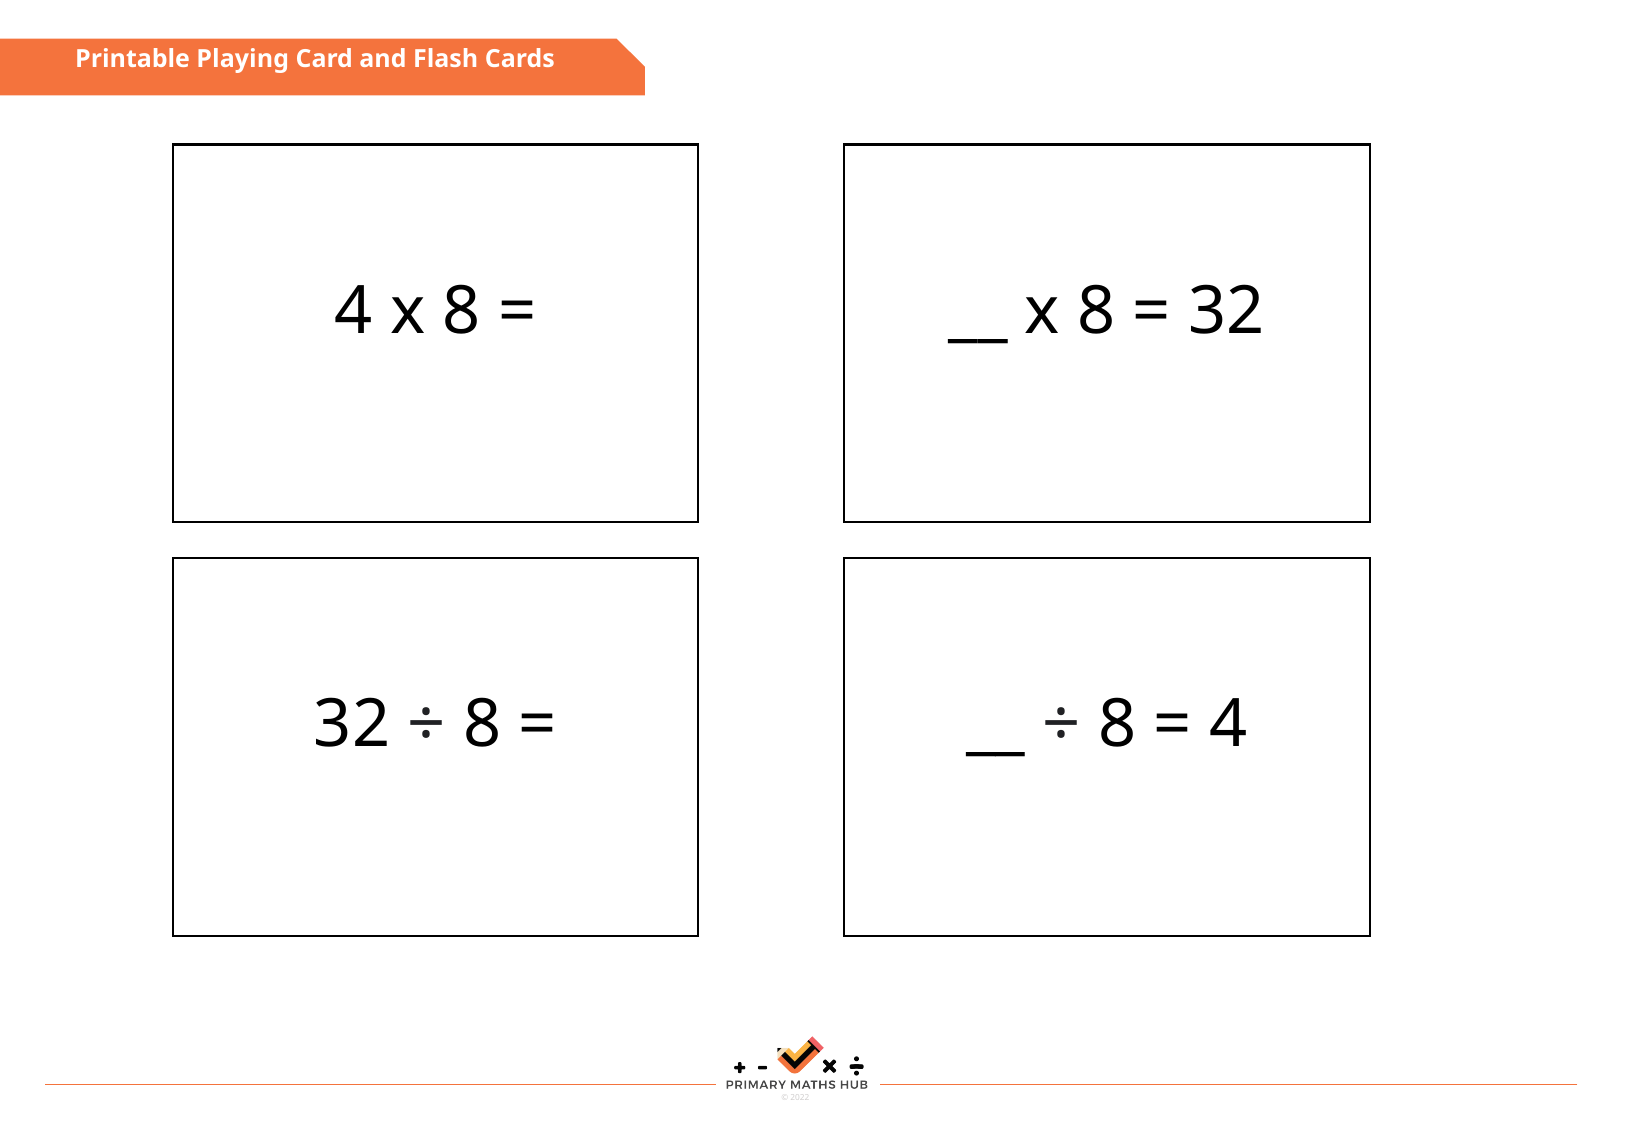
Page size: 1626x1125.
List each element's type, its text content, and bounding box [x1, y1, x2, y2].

picture [722, 1034, 872, 1094]
text_box 32 ÷ 8 = [172, 672, 699, 768]
text_box © 2022 [720, 1084, 870, 1110]
text_box [172, 768, 699, 937]
text_box __ ÷ 8 = 4 [844, 672, 1370, 768]
text_box Printable Playing Card and Flash Cards [0, 37, 646, 97]
text_box [843, 557, 1371, 937]
text_box [172, 355, 699, 523]
text_box [172, 557, 699, 672]
text_box 4 x 8 = [172, 259, 699, 355]
text_box [843, 143, 1371, 523]
text_box __ x 8 = 32 [844, 259, 1370, 355]
text_box [172, 143, 699, 259]
